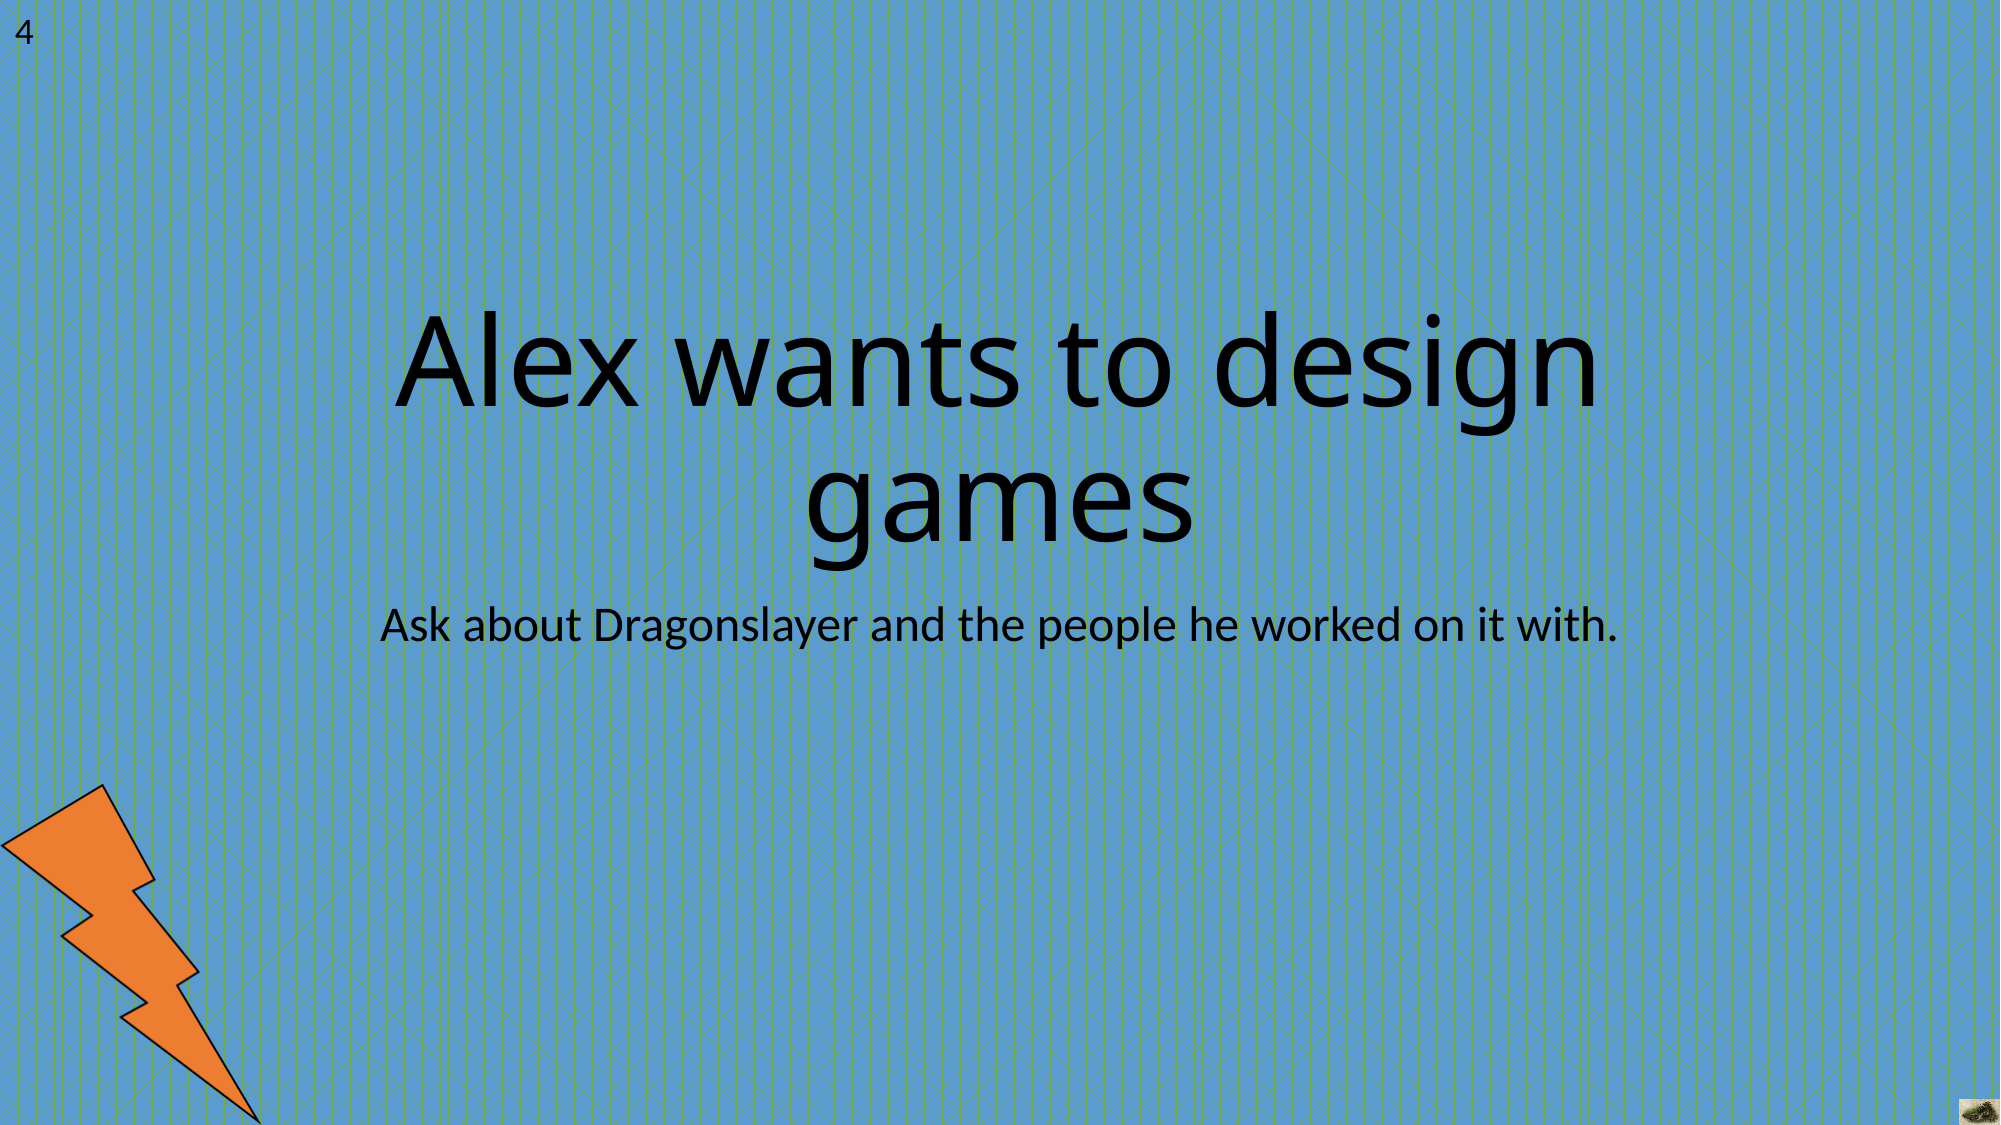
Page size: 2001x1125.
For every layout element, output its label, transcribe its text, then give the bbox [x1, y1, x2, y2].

title Alex wants to design games [249, 184, 1750, 576]
picture [0, 783, 263, 1125]
picture [1959, 1099, 2000, 1125]
text_box 4 [0, 0, 48, 60]
subtitle Ask about Dragonslayer and the people he worked on it with. [249, 590, 1750, 863]
